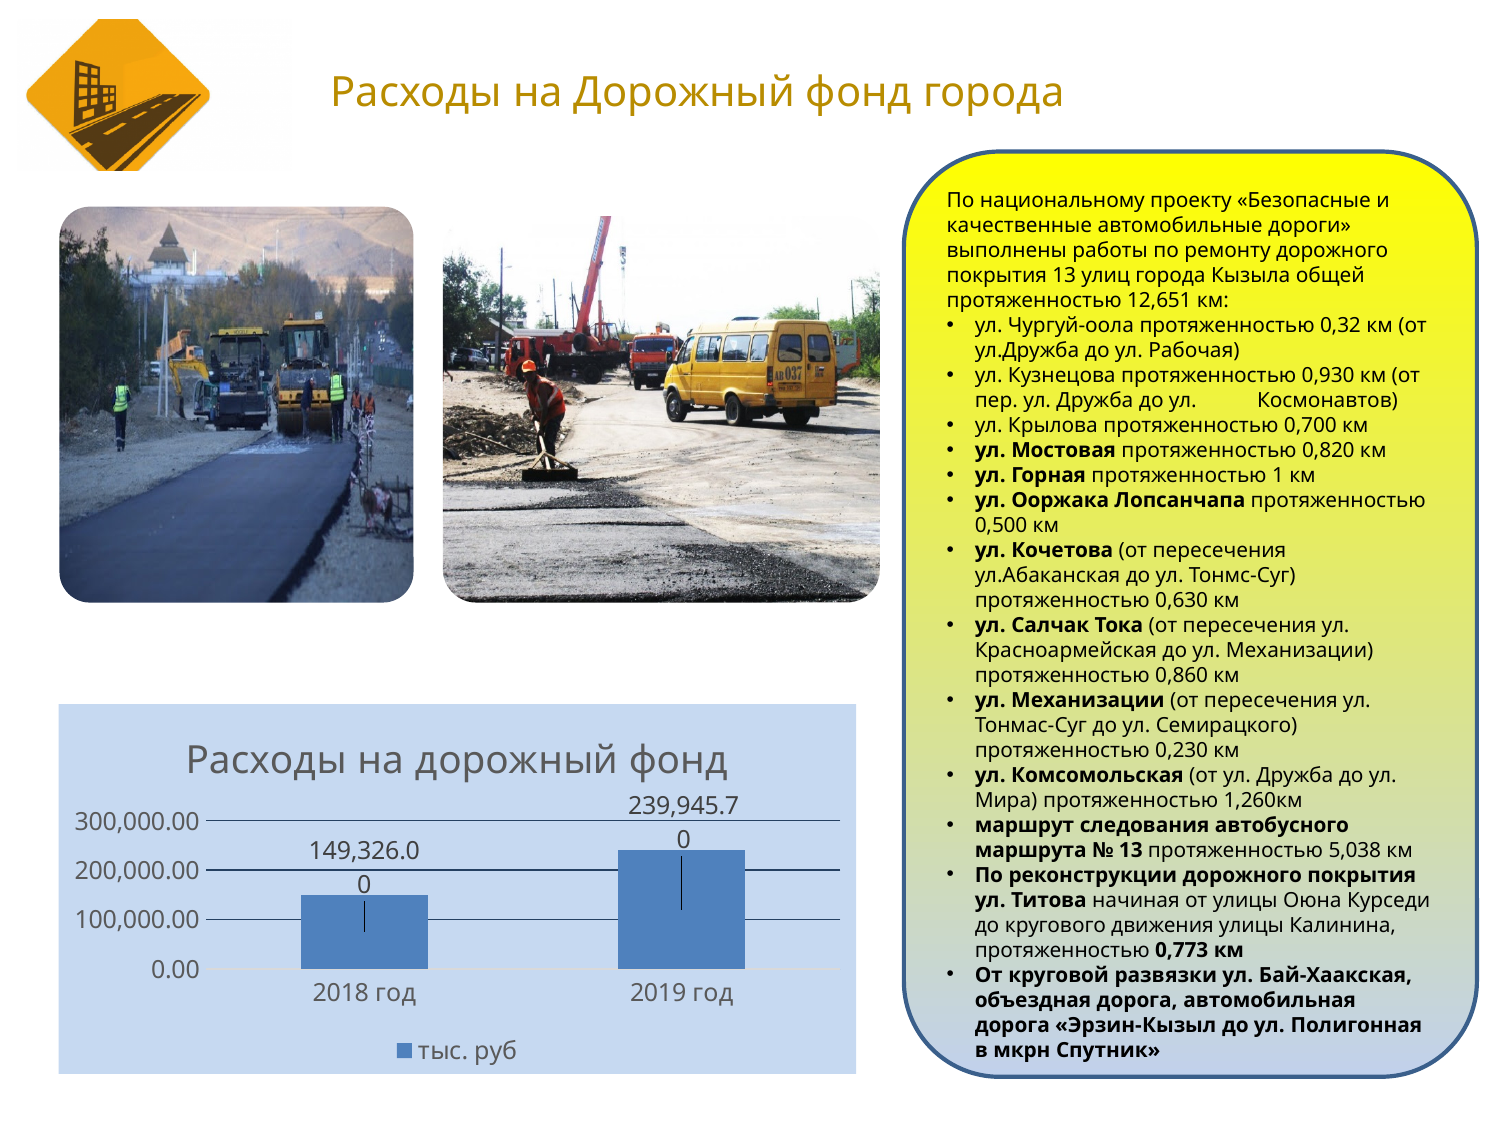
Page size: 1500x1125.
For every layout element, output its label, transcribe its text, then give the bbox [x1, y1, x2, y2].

picture [442, 215, 881, 603]
picture [59, 206, 414, 603]
chart [58, 703, 857, 1075]
text_box Расходы на Дорожный фонд города [297, 57, 1354, 123]
text_box По национальному проекту «Безопасные и качественные автомобильные дороги» выполнены работы по ремонту дорожного покрытия 13 улиц города Кызыла общей протяженностью 12,651 км: ул. Чургуй-оола протяженностью 0,32 км (от ул.Дружба до ул. Рабочая) ул. Кузнецова протяженностью 0,930 км (от пер. ул. Дружба до ул. Космонавтов) ул. Крылова протяженностью 0,700 км ул. Мостовая протяженностью 0,820 км ул. Горная протяженностью 1 км ул. Ооржака Лопсанчапа протяженностью 0,500 км ул. Кочетова (от пересечения ул.Абаканская до ул. Тонмс-Суг) протяженностью 0,630 км ул. Салчак Тока (от пересечения ул. Красноармейская до ул. Механизации) протяженностью 0,860 км ул. Механизации (от пересечения ул. Тонмас-Суг до ул. Семирацкого) протяженностью 0,230 км ул. Комсомольская (от ул. Дружба до ул. Мира) протяженностью 1,260км маршрут следования автобусного маршрута № 13 протяженностью 5,038 км По реконструкции дорожного покрытия ул. Титова начиная от улицы Оюна Курседи до кругового движения улицы Калинина, протяженностью 0,773 км От круговой развязки ул. Бай-Хаакская, объездная дорога, автомобильная дорога «Эрзин-Кызыл до ул. Полигонная в мкрн Спутник» [901, 149, 1480, 1079]
picture [17, 18, 292, 172]
